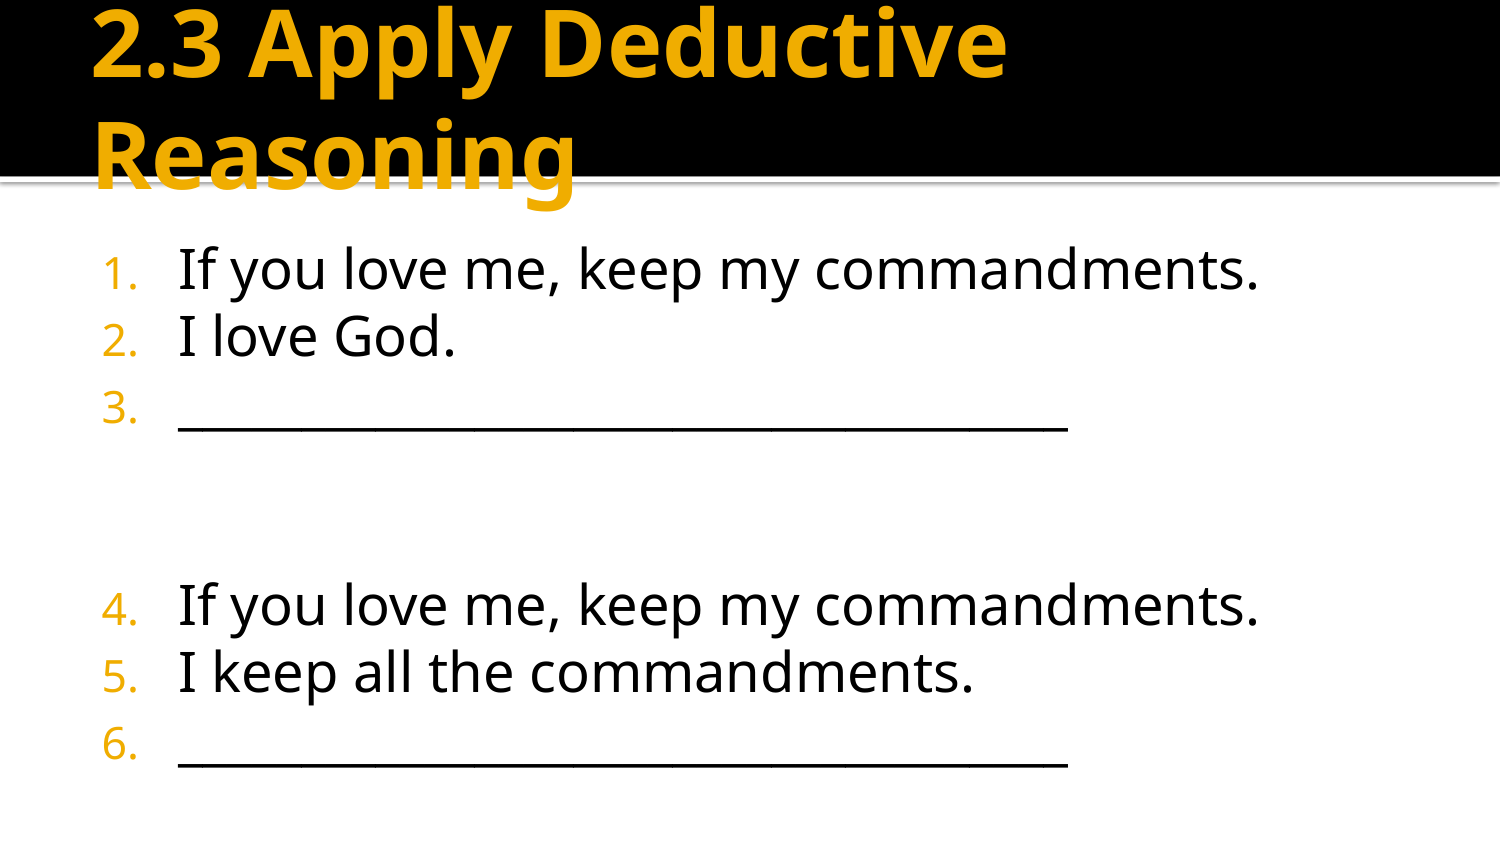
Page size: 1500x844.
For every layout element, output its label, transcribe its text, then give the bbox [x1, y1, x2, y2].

list If you love me, keep my commandments. I love God. ____________________________________ If you love me, keep my commandments. I keep all the commandments. ____________________________________ [75, 218, 1425, 788]
title 2.3 Apply Deductive Reasoning [75, 19, 1425, 174]
